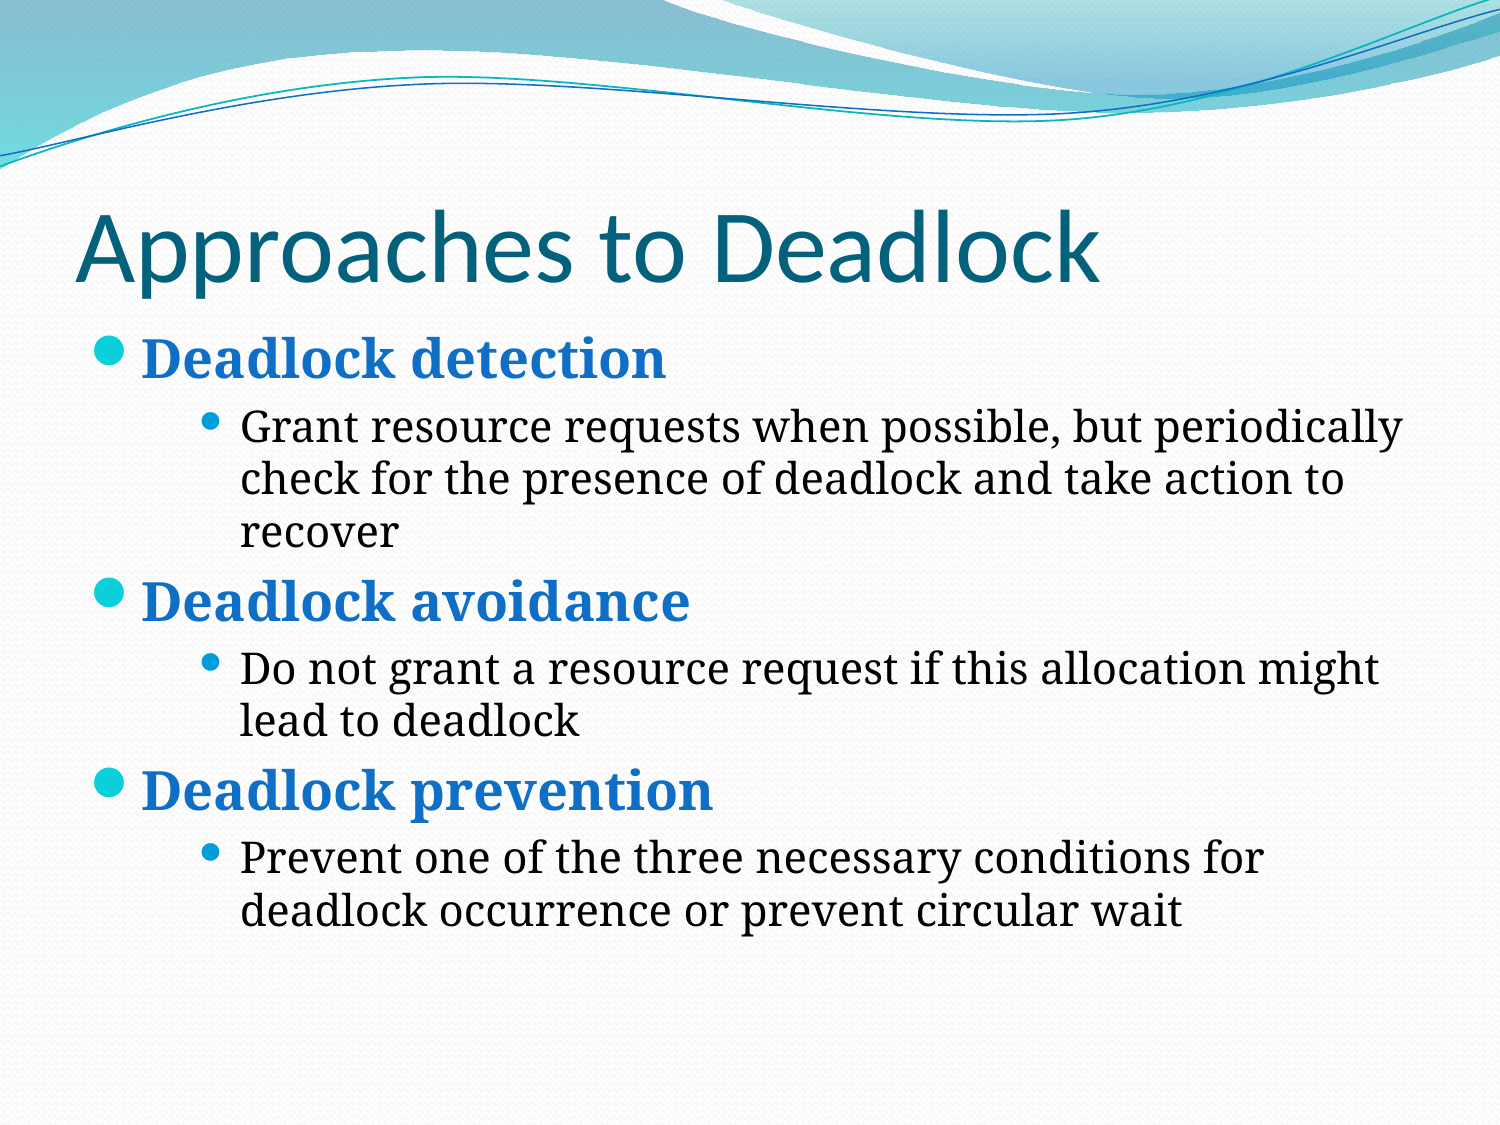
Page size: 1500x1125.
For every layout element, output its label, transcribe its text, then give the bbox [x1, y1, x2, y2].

list Deadlock detection Grant resource requests when possible, but periodically check for the presence of deadlock and take action to recover Deadlock avoidance Do not grant a resource request if this allocation might lead to deadlock Deadlock prevention Prevent one of the three necessary conditions for deadlock occurrence or prevent circular wait [75, 317, 1425, 1038]
title Approaches to Deadlock [75, 115, 1425, 303]
